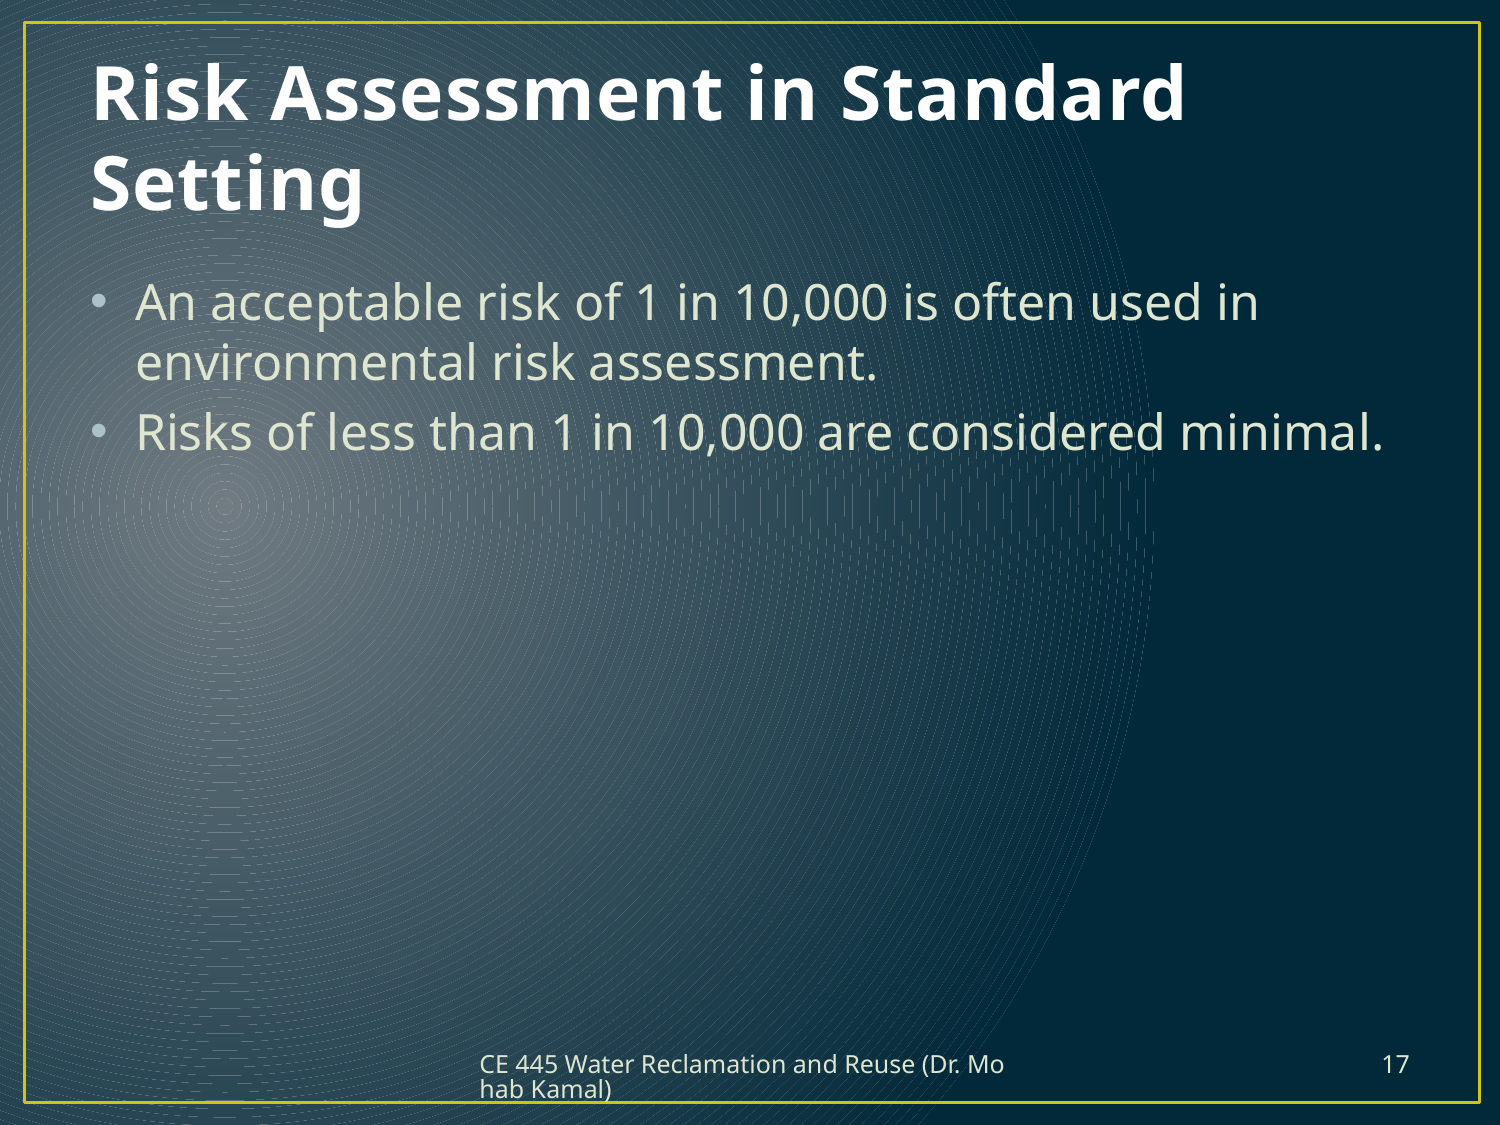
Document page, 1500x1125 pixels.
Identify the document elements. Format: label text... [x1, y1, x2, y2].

slide_number 17 [1074, 1035, 1425, 1096]
footer CE 445 Water Reclamation and Reuse (Dr. Mohab Kamal) [464, 1035, 1036, 1096]
list An acceptable risk of 1 in 10,000 is often used in environmental risk assessment. Risks of less than 1 in 10,000 are considered minimal. [75, 262, 1425, 1005]
title Risk Assessment in Standard Setting [75, 45, 1425, 233]
